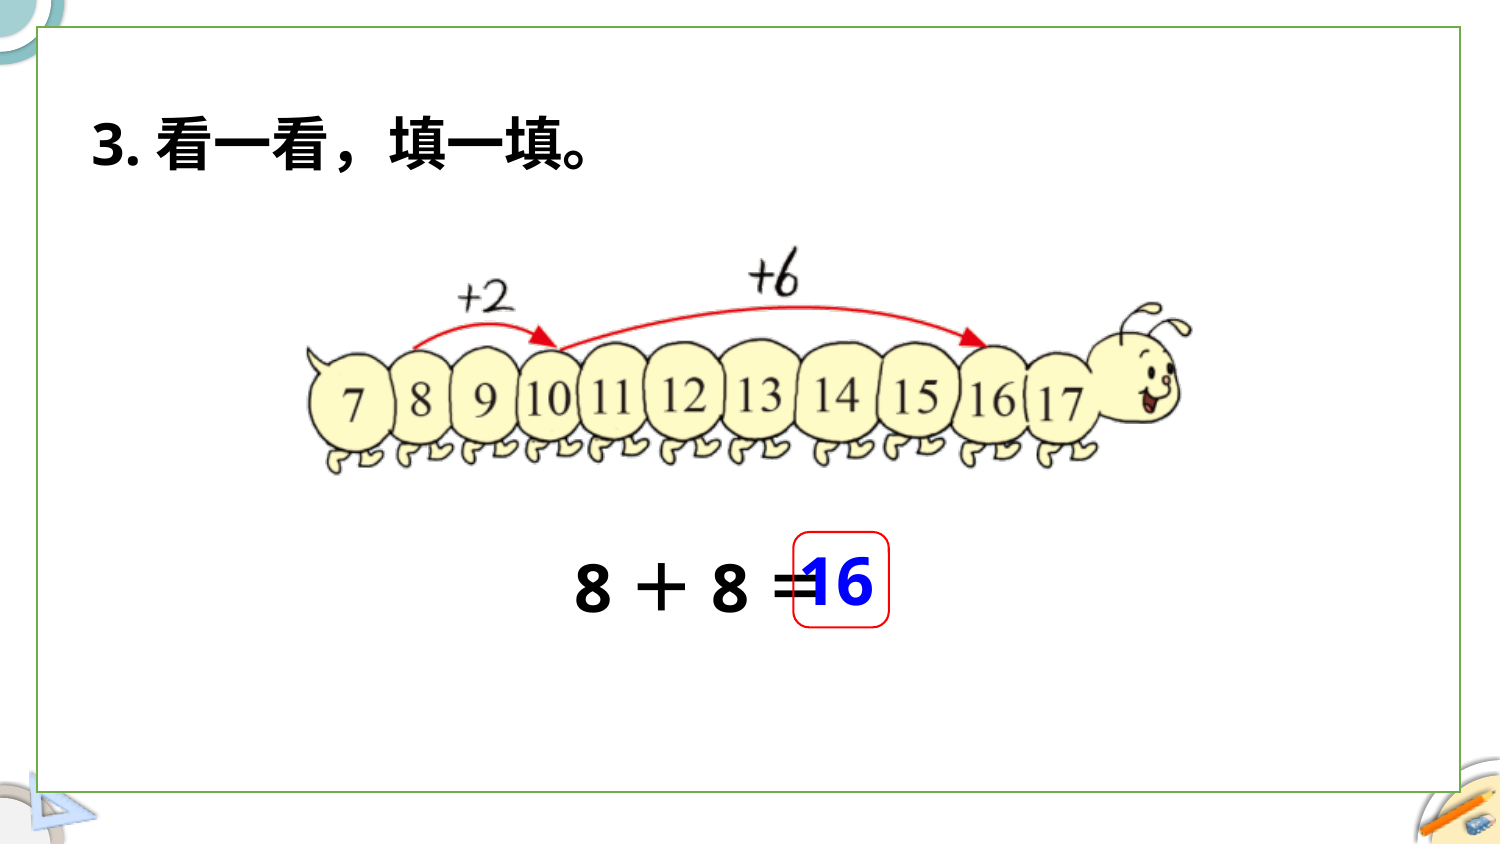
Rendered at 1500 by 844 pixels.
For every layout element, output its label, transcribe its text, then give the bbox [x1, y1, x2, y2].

picture [1416, 791, 1500, 837]
picture [1464, 812, 1498, 836]
text_box 16 [783, 530, 899, 626]
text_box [560, 531, 889, 635]
text_box 3.看一看，填一填。 [76, 99, 1199, 185]
picture [29, 772, 97, 831]
picture [292, 232, 1207, 488]
